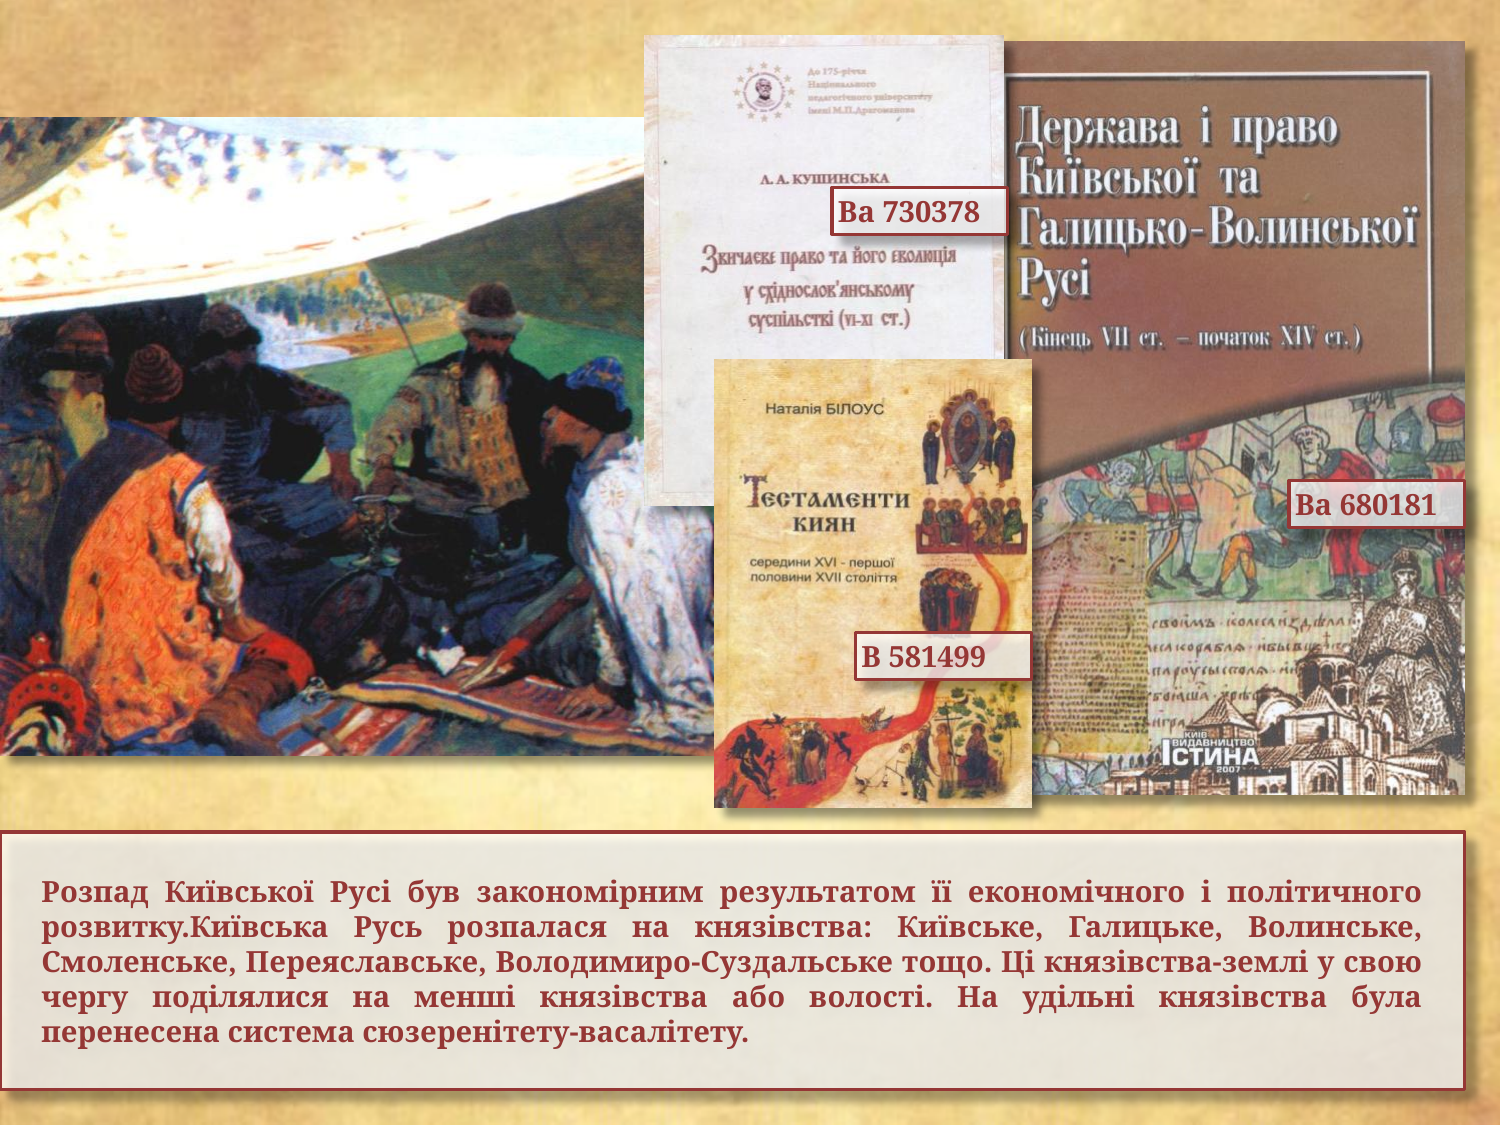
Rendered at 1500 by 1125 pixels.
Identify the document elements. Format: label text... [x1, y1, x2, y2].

picture [0, 34, 1466, 809]
text_box Розпад Київської Русі був закономірним результатом її економічного і політичного розвитку.Київська Русь розпалася на князівства: Київське, Галицьке, Волинське, Смоленське, Переяславське, Володимиро-Суздальське тощо. Ці князівства-землі у свою чергу поділялися на менші князівства або волості. На удільні князівства була перенесена система сюзеренітету-васалітету. [0, 831, 1465, 1090]
text_box Вс 31791 [0, 0, 1500, 1125]
